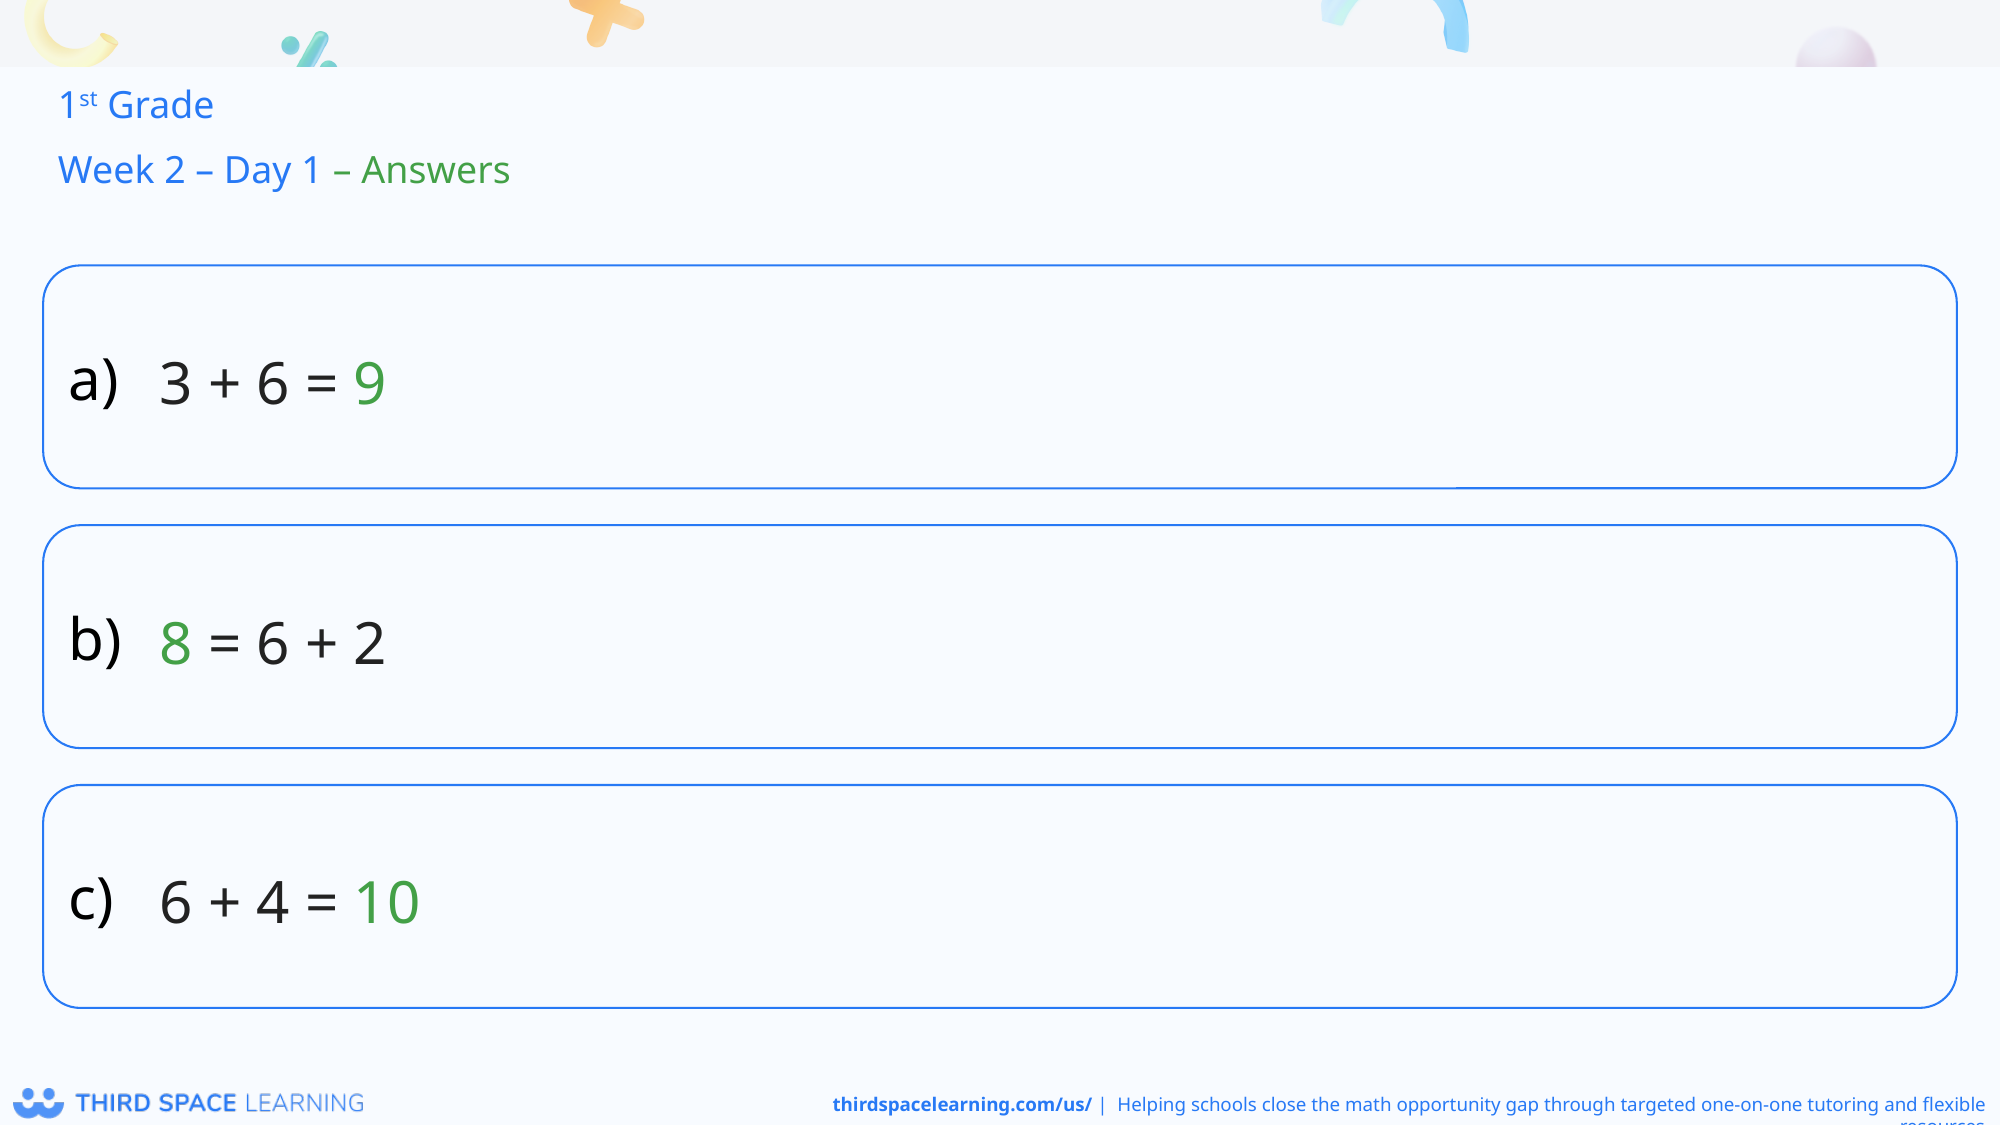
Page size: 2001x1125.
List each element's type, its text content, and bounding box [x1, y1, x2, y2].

picture [13, 1088, 365, 1119]
list 6 + 4 = 10 [144, 807, 1922, 994]
text_box 1st Grade Week 2 – Day 1 – Answers [43, 73, 705, 212]
picture [0, 0, 2000, 67]
list 8 = 6 + 2 [144, 548, 1922, 734]
list 3 + 6 = 9 [144, 288, 1922, 474]
